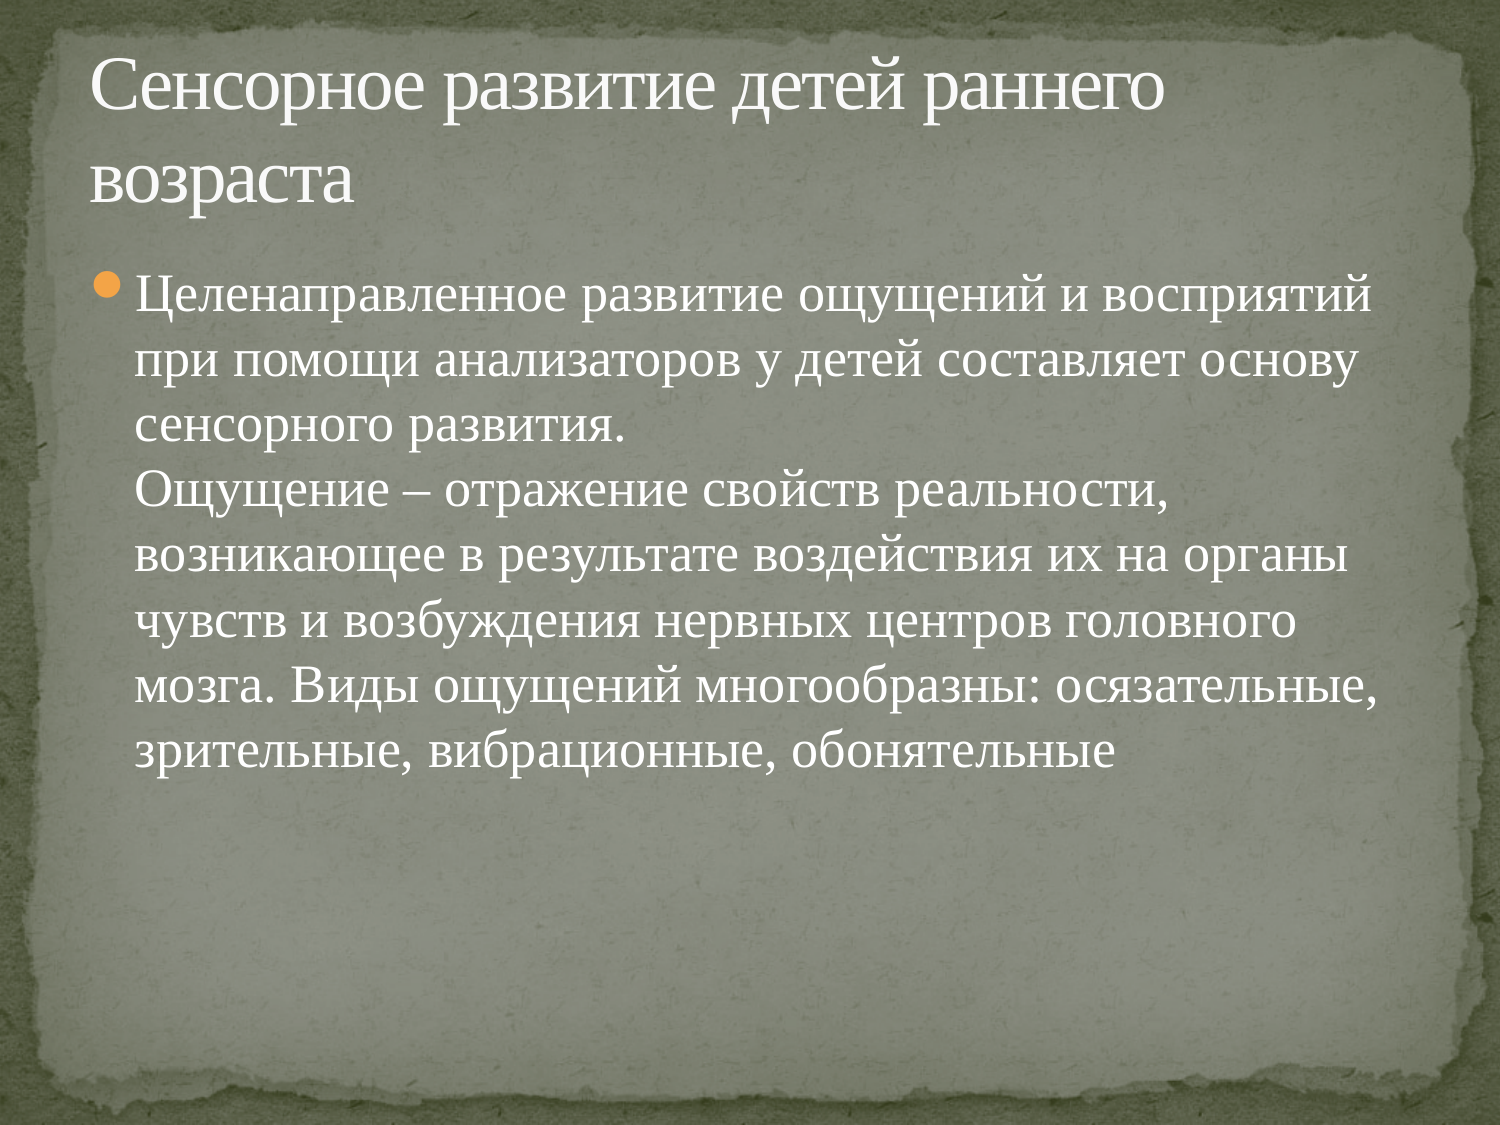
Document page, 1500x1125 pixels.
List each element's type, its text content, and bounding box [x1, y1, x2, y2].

title Сенсорное развитие детей раннего возраста [74, 24, 1425, 225]
list Целенаправленное развитие ощущений и восприятий при помощи анализаторов у детей составляет основу сенсорного развития. Ощущение – отражение свойств реальности, возникающее в результате воздействия их на органы чувств и возбуждения нервных центров головного мозга. Виды ощущений многообразны: осязательные, зрительные, вибрационные, обонятельные [75, 249, 1425, 1000]
